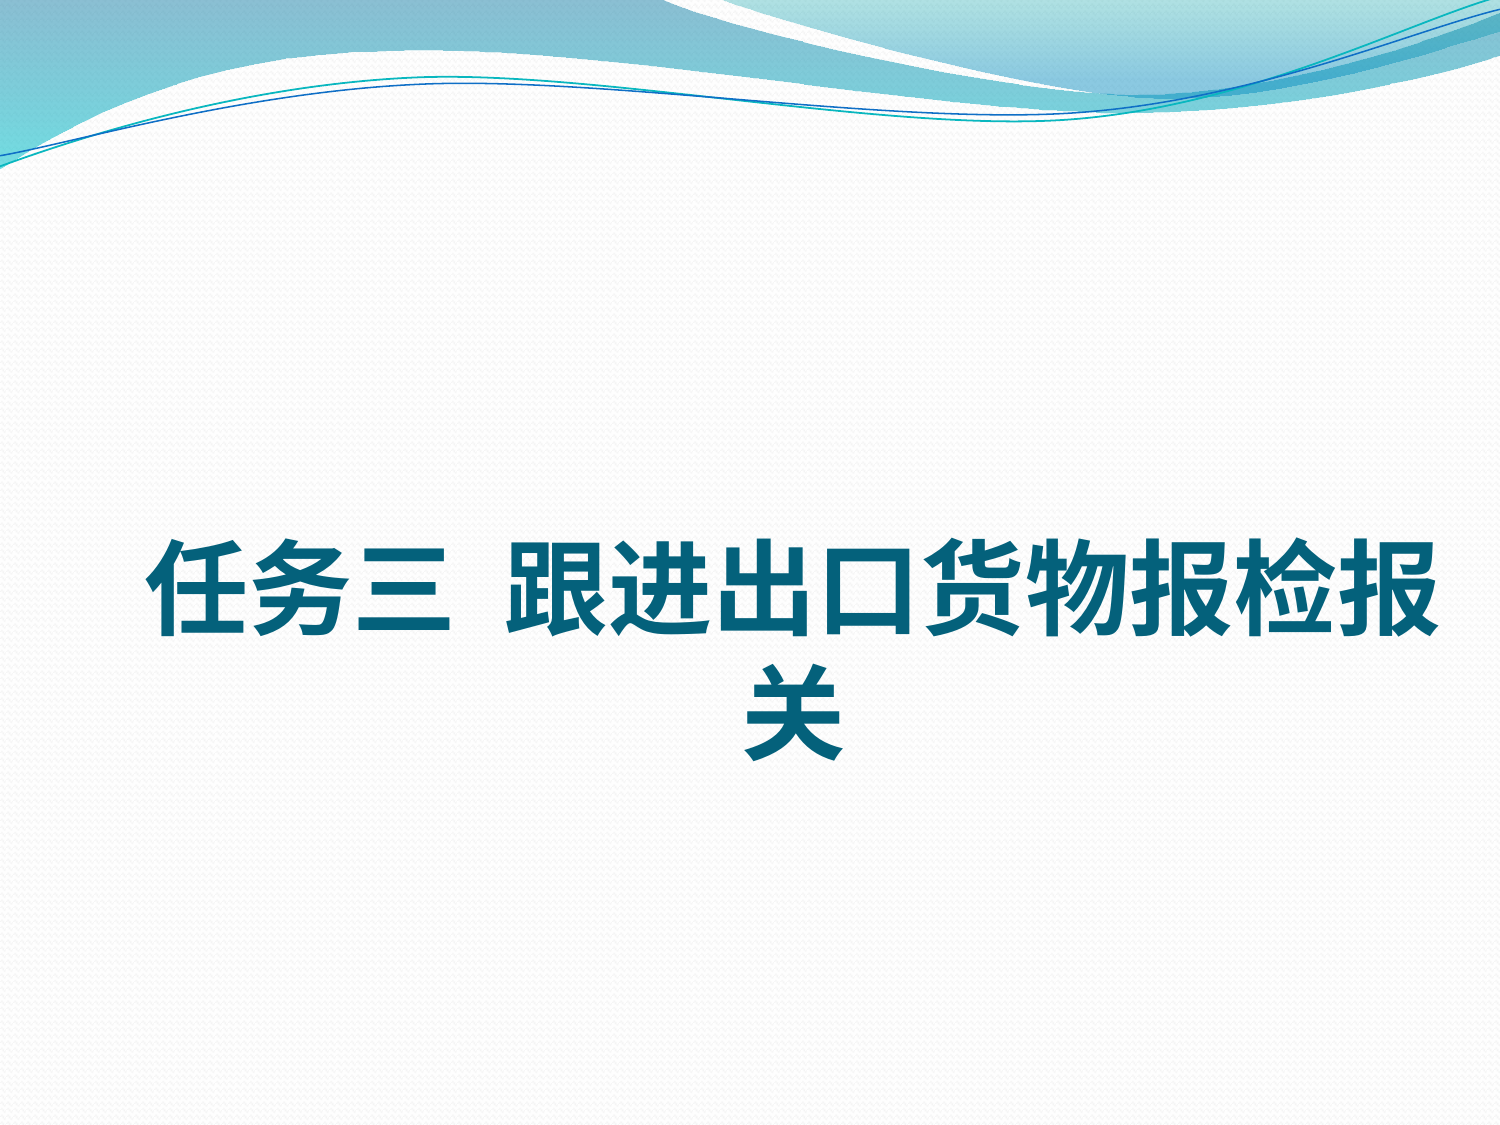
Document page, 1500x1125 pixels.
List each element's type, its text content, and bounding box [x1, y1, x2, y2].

text_box 任务三 跟进出口货物报检报关 [112, 586, 1475, 774]
